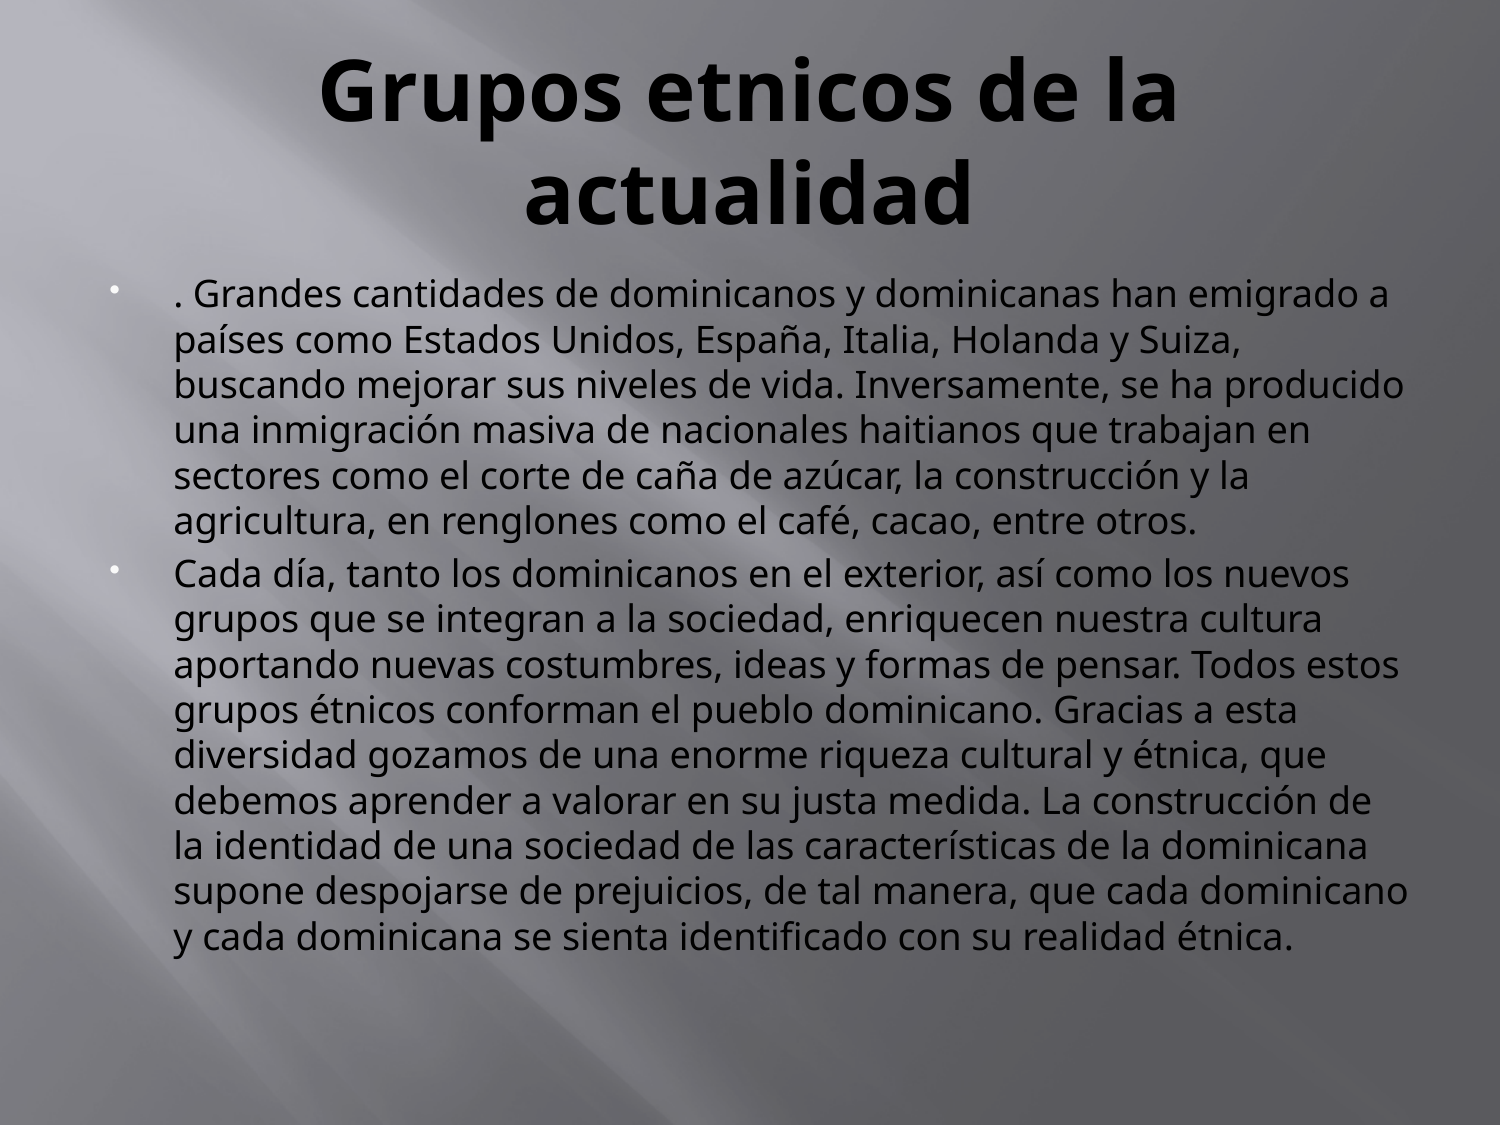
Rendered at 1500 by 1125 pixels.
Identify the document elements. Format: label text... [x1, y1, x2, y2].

title Grupos etnicos de la actualidad [75, 45, 1425, 233]
list . Grandes cantidades de dominicanos y dominicanas han emigrado a países como Estados Unidos, España, Italia, Holanda y Suiza, buscando mejorar sus niveles de vida. Inversamente, se ha producido una inmigración masiva de nacionales haitianos que trabajan en sectores como el corte de caña de azúcar, la construcción y la agricultura, en renglones como el café, cacao, entre otros. Cada día, tanto los dominicanos en el exterior, así como los nuevos grupos que se integran a la sociedad, enriquecen nuestra cultura aportando nuevas costumbres, ideas y formas de pensar. Todos estos grupos étnicos conforman el pueblo dominicano. Gracias a esta diversidad gozamos de una enorme riqueza cultural y étnica, que debemos aprender a valorar en su justa medida. La construcción de la identidad de una sociedad de las características de la dominicana supone despojarse de prejuicios, de tal manera, que cada dominicano y cada dominicana se sienta identificado con su realidad étnica. [75, 262, 1425, 1035]
